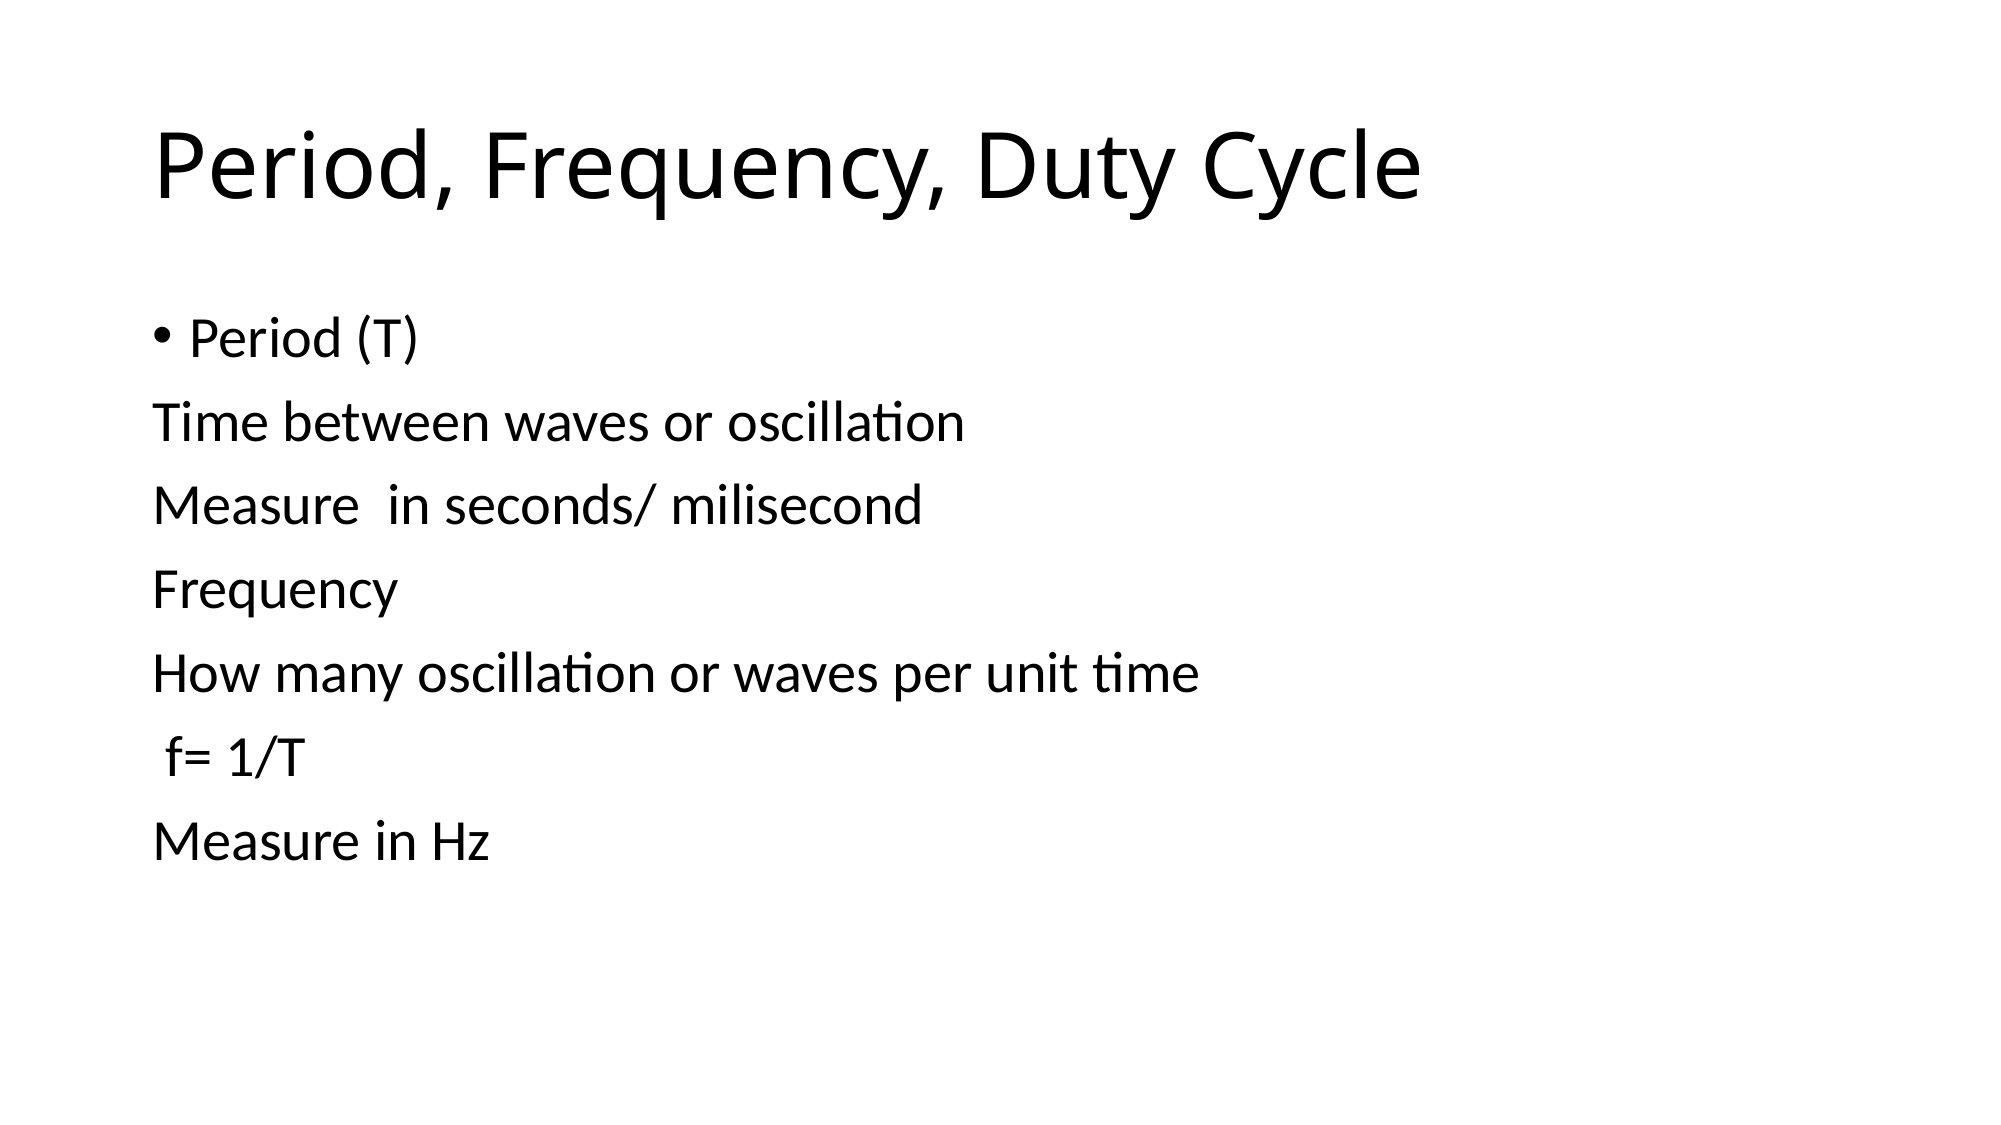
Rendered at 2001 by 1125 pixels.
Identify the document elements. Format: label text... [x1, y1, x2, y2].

title Period, Frequency, Duty Cycle [137, 59, 1863, 278]
list Period (T) Time between waves or oscillation Measure in seconds/ milisecond Frequency How many oscillation or waves per unit time f= 1/T Measure in Hz [137, 299, 1863, 1014]
